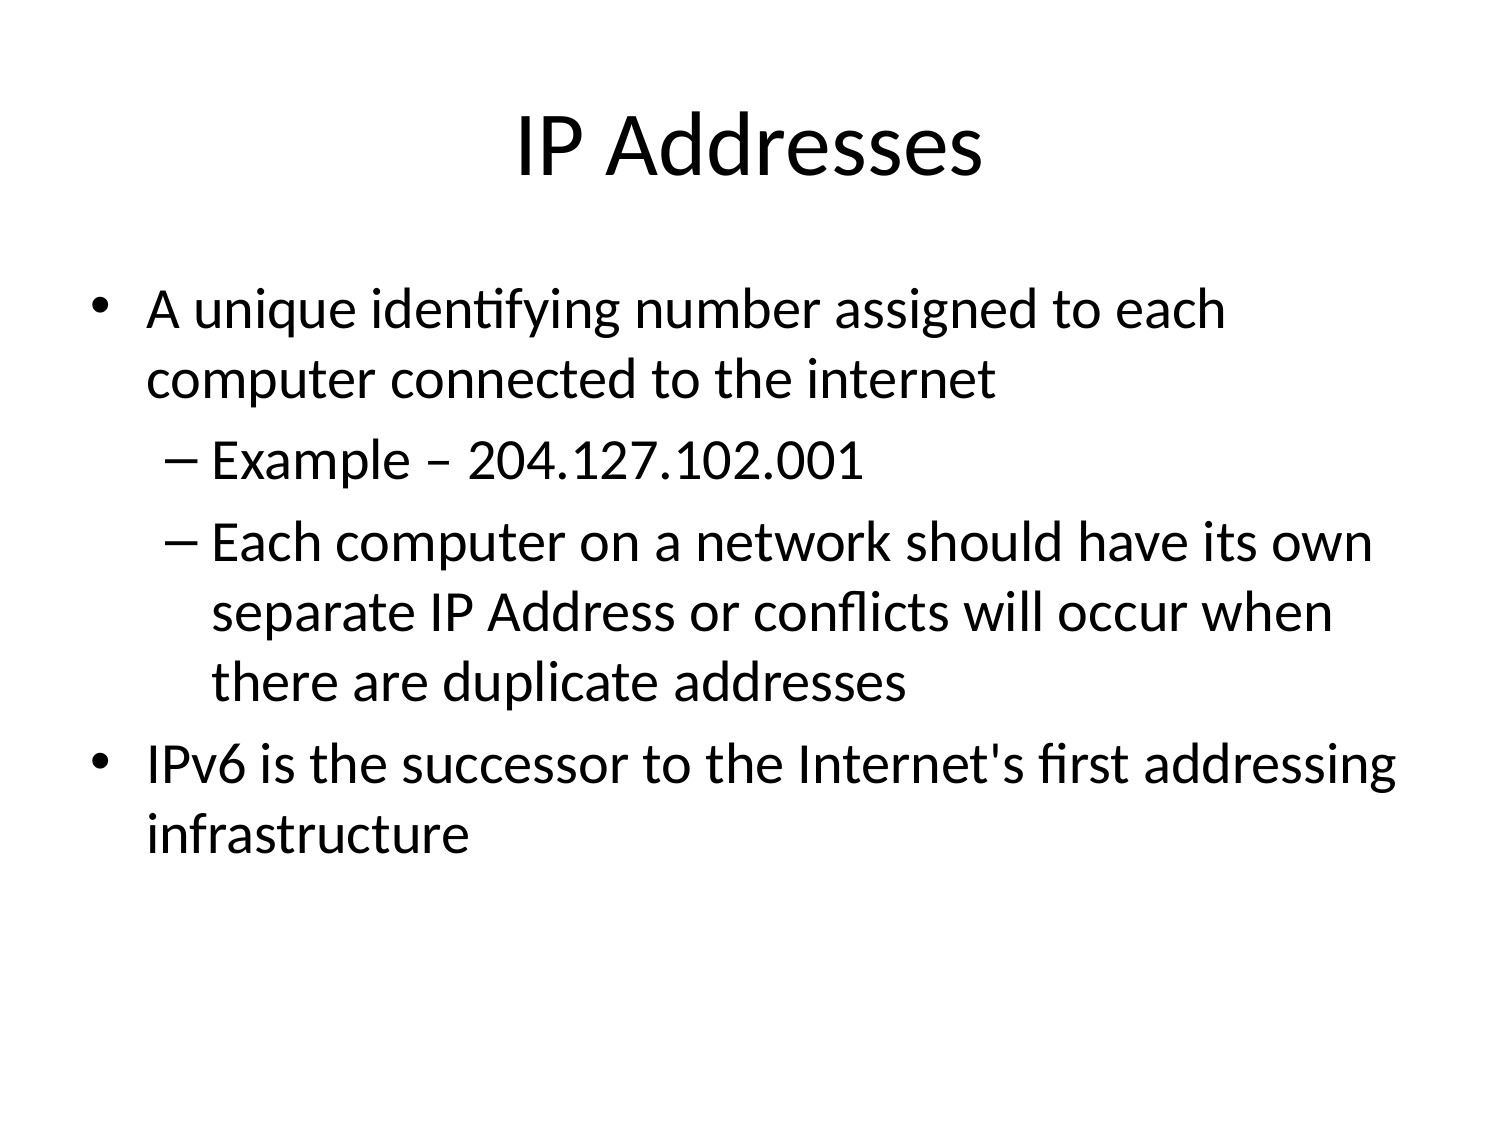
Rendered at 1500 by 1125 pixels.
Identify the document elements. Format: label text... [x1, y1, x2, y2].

title IP Addresses [75, 45, 1425, 233]
list A unique identifying number assigned to each computer connected to the internet Example – 204.127.102.001 Each computer on a network should have its own separate IP Address or conflicts will occur when there are duplicate addresses IPv6 is the successor to the Internet's first addressing infrastructure [75, 262, 1425, 1005]
